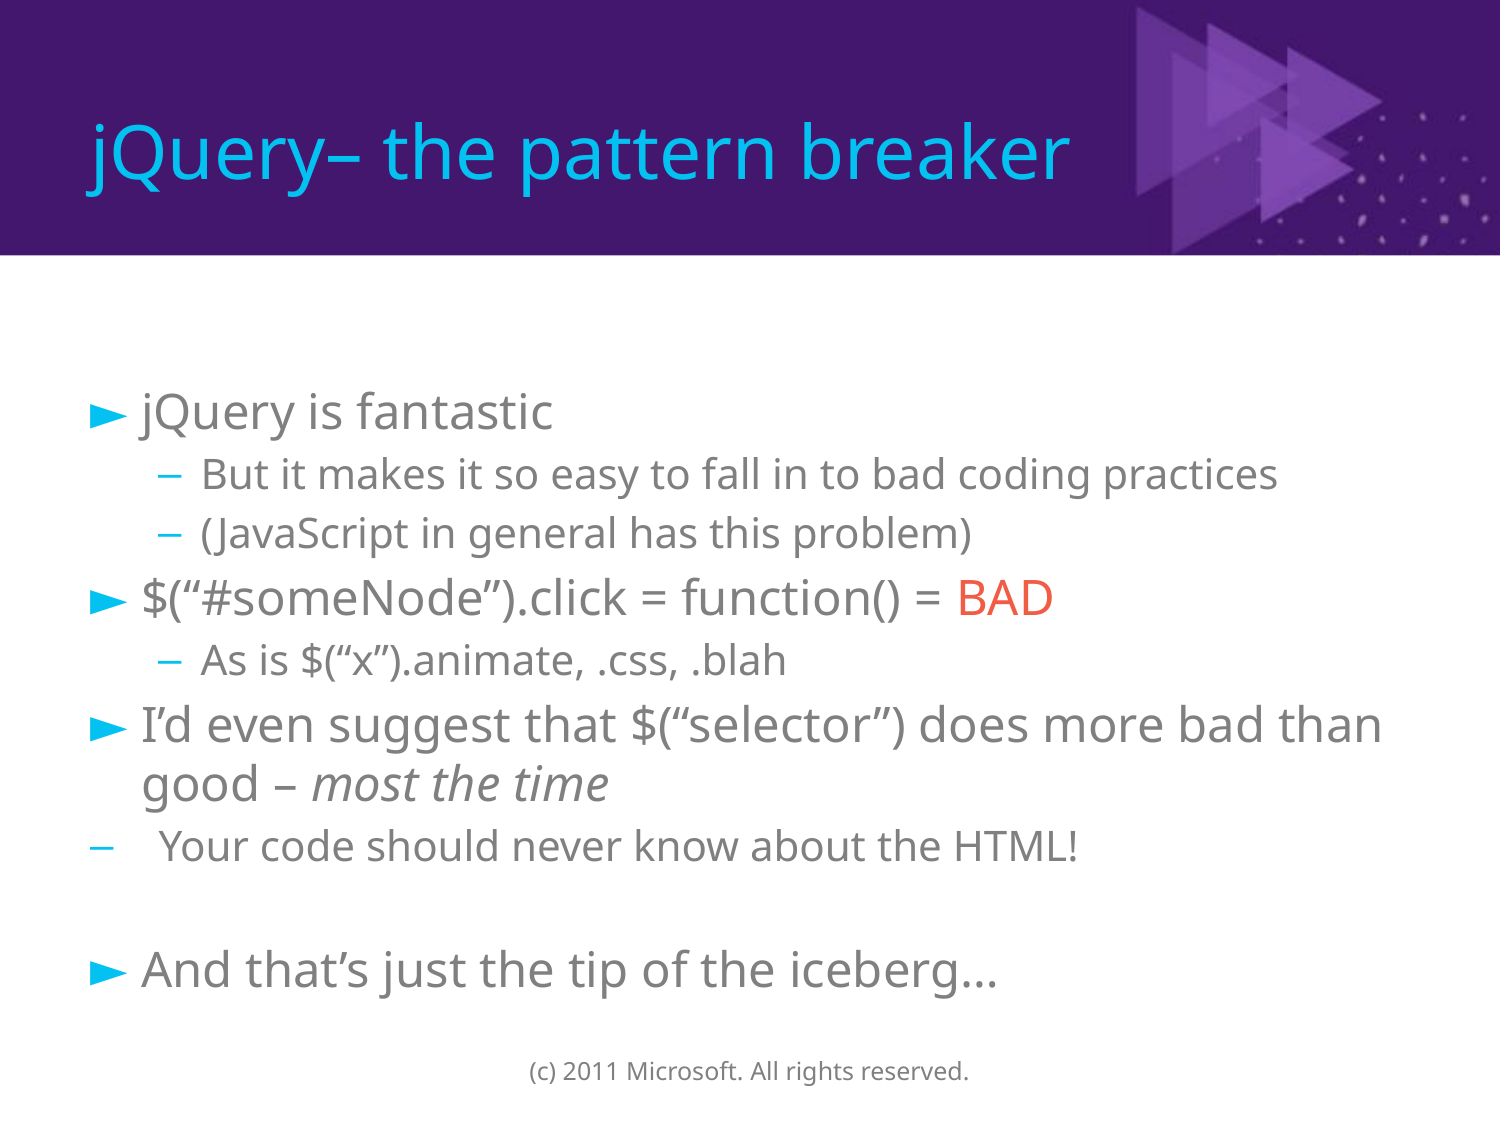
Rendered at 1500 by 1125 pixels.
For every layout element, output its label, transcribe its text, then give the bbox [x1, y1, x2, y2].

title jQuery– the pattern breaker [75, 56, 1425, 244]
picture [0, 0, 1500, 255]
footer (c) 2011 Microsoft. All rights reserved. [512, 1042, 988, 1103]
list jQuery is fantastic But it makes it so easy to fall in to bad coding practices (JavaScript in general has this problem) $(“#someNode”).click = function() = BAD As is $(“x”).animate, .css, .blah I’d even suggest that $(“selector”) does more bad than good – most the time Your code should never know about the HTML! And that’s just the tip of the iceberg… [75, 373, 1425, 1005]
